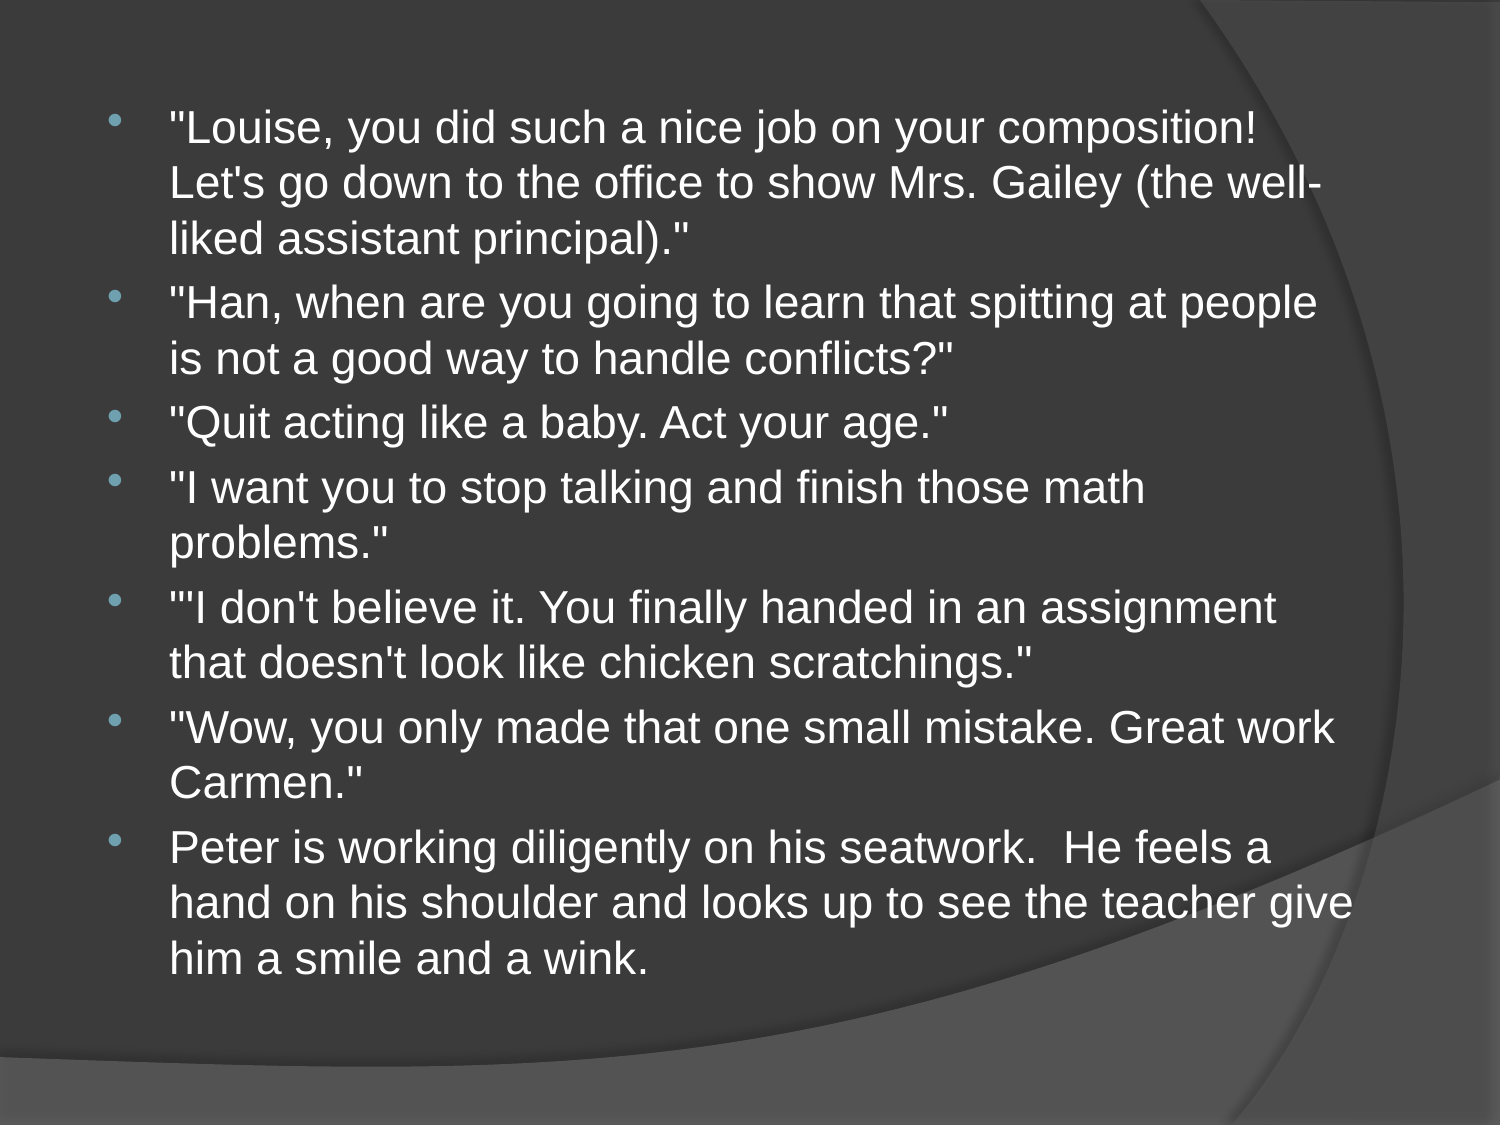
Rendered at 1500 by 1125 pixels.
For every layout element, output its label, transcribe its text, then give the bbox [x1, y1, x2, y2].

list "Louise, you did such a nice job on your composition! Let's go down to the office to show Mrs. Gailey (the well-liked assistant principal)." "Han, when are you going to learn that spitting at people is not a good way to handle conflicts?" "Quit acting like a baby. Act your age." "I want you to stop talking and finish those math problems." "'I don't believe it. You finally handed in an assignment that doesn't look like chicken scratchings." "Wow, you only made that one small mistake. Great work Carmen." Peter is working diligently on his seatwork. He feels a hand on his shoulder and looks up to see the teacher give him a smile and a wink. [88, 90, 1376, 1059]
